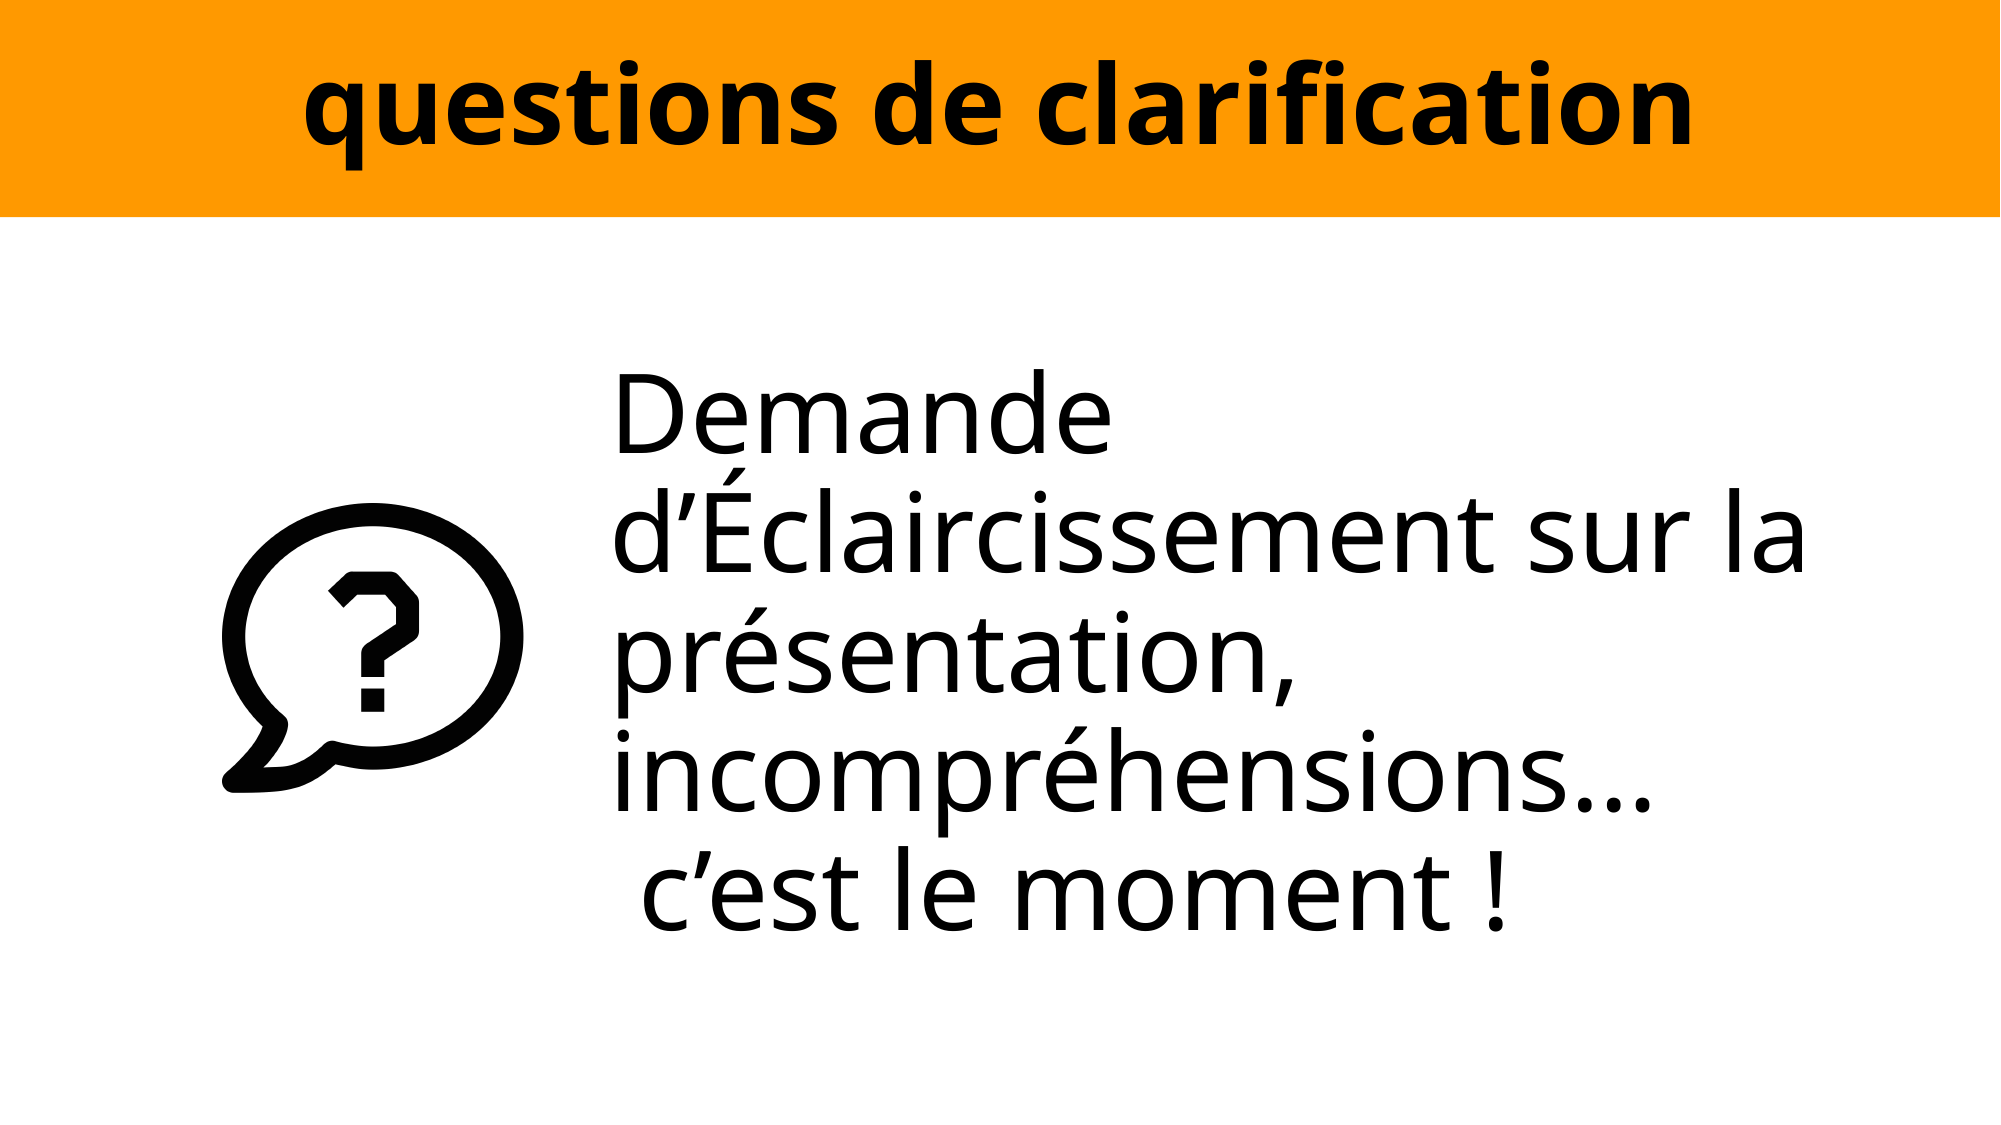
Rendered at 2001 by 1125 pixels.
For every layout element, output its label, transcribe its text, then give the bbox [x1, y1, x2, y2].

picture [222, 503, 528, 809]
list Demande d’Éclaircissement sur la présentation, incompréhensions… c’est le moment ! [594, 299, 1870, 1014]
title questions de clarification [0, 0, 2000, 218]
